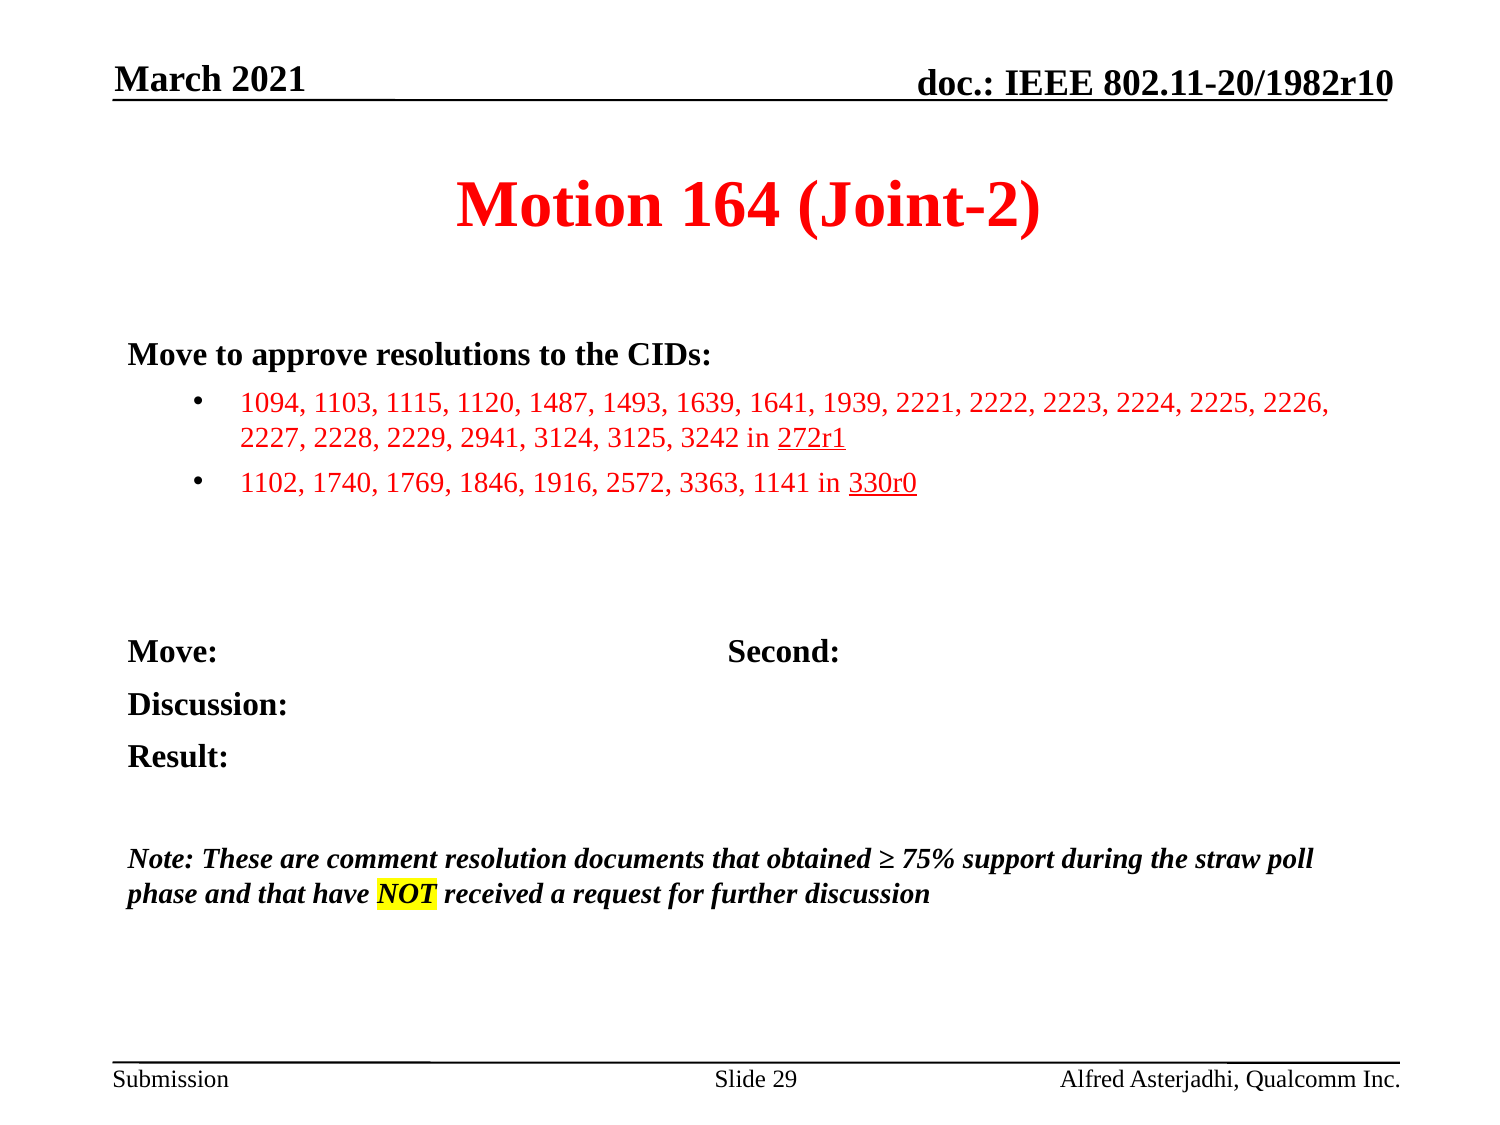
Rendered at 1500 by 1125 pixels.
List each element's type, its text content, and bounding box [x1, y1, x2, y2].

list Move to approve resolutions to the CIDs: 1094, 1103, 1115, 1120, 1487, 1493, 1639, 1641, 1939, 2221, 2222, 2223, 2224, 2225, 2226, 2227, 2228, 2229, 2941, 3124, 3125, 3242 in 272r1 1102, 1740, 1769, 1846, 1916, 2572, 3363, 1141 in 330r0 Move: Second: Discussion: Result: Note: These are comment resolution documents that obtained ≥ 75% support during the straw poll phase and that have NOT received a request for further discussion [112, 324, 1388, 1063]
slide_number Slide 29 [712, 1061, 800, 1123]
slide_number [114, 54, 423, 100]
title Motion 164 (Joint-2) [112, 112, 1388, 288]
footer Alfred Asterjadhi, Qualcomm Inc. [878, 1061, 1402, 1093]
